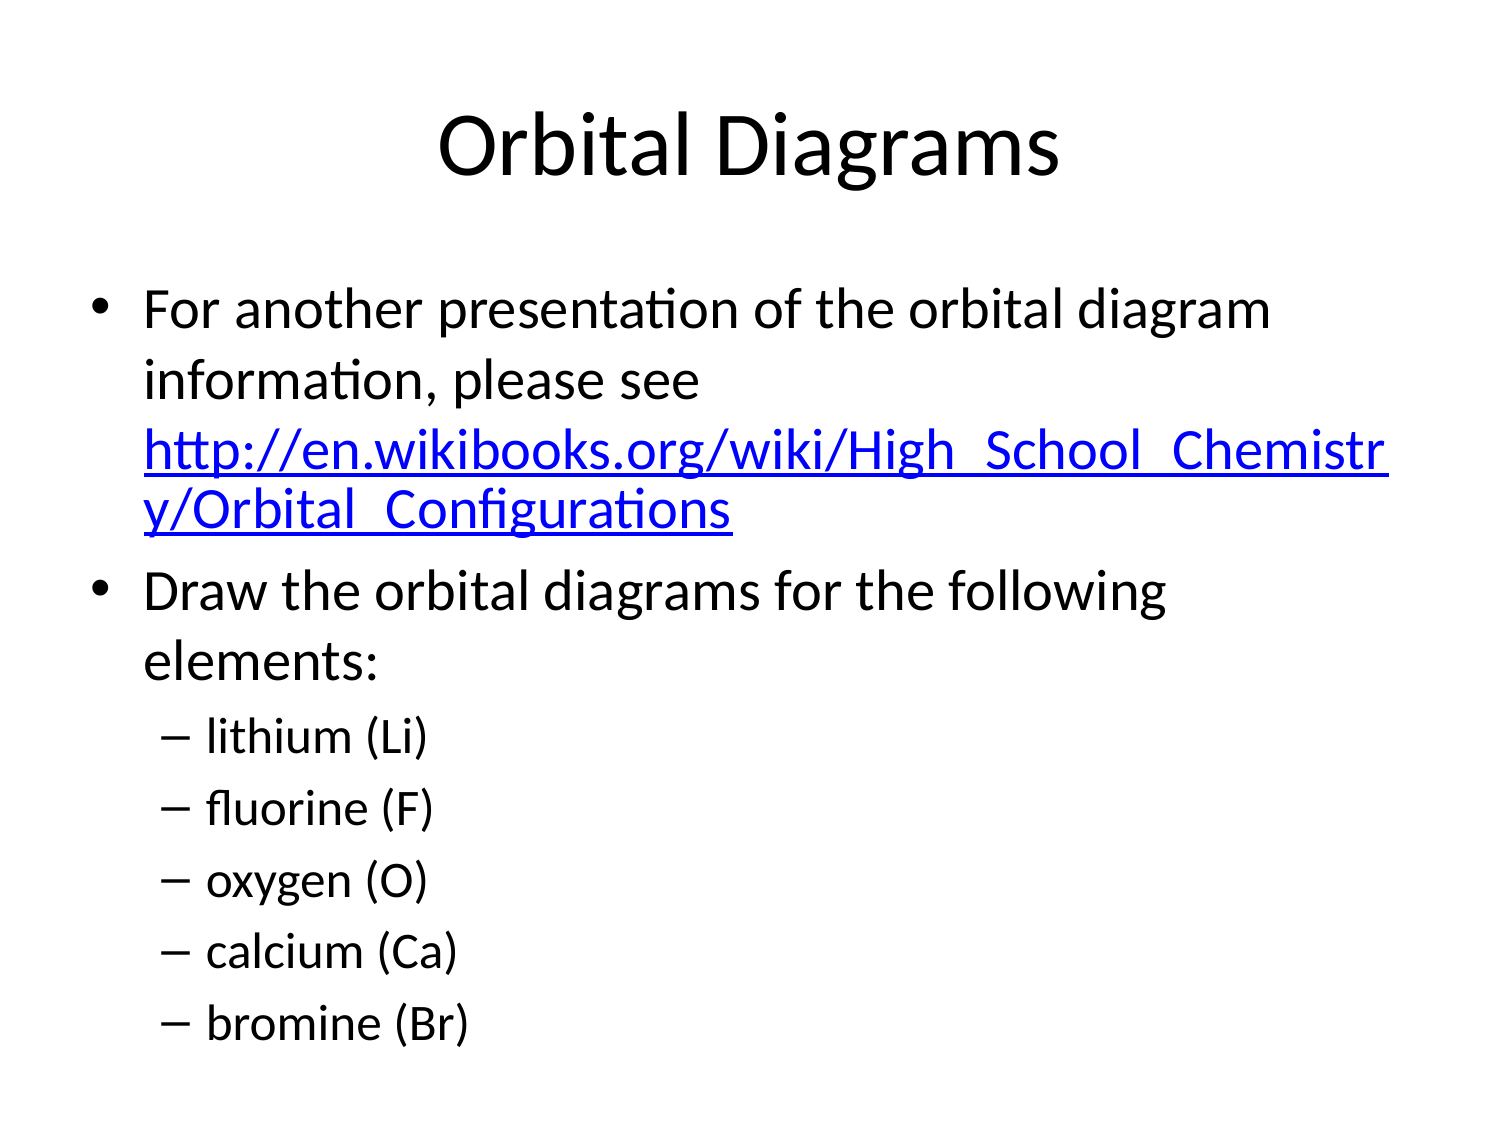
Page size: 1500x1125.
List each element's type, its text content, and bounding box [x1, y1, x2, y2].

title Orbital Diagrams [75, 45, 1425, 233]
list For another presentation of the orbital diagram information, please see http://en.wikibooks.org/wiki/High_School_Chemistry/Orbital_Configurations Draw the orbital diagrams for the following elements: lithium (Li) fluorine (F) oxygen (O) calcium (Ca) bromine (Br) [75, 262, 1425, 1005]
